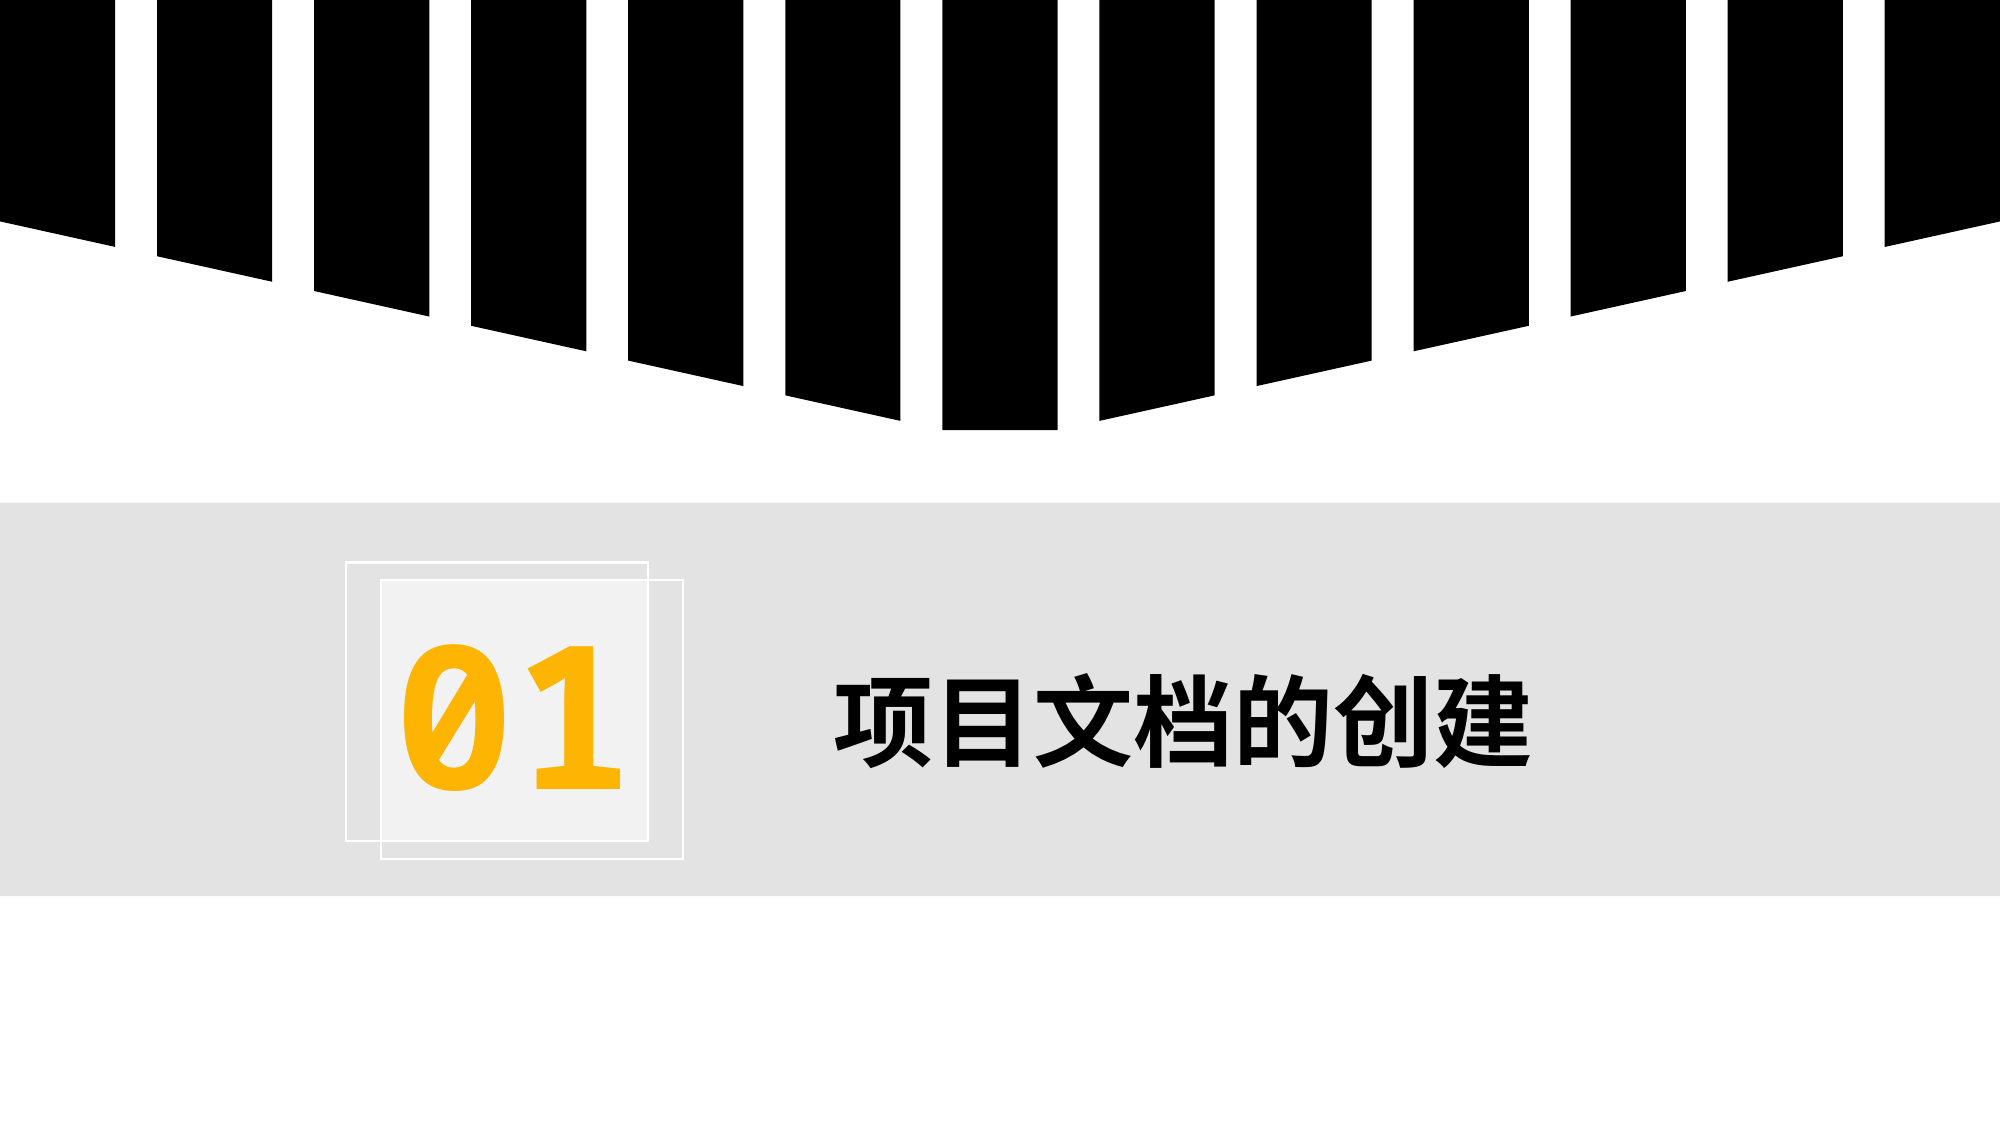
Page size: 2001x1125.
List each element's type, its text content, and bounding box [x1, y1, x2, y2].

text_box 项目文档的创建 [818, 651, 1549, 787]
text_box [345, 562, 684, 860]
